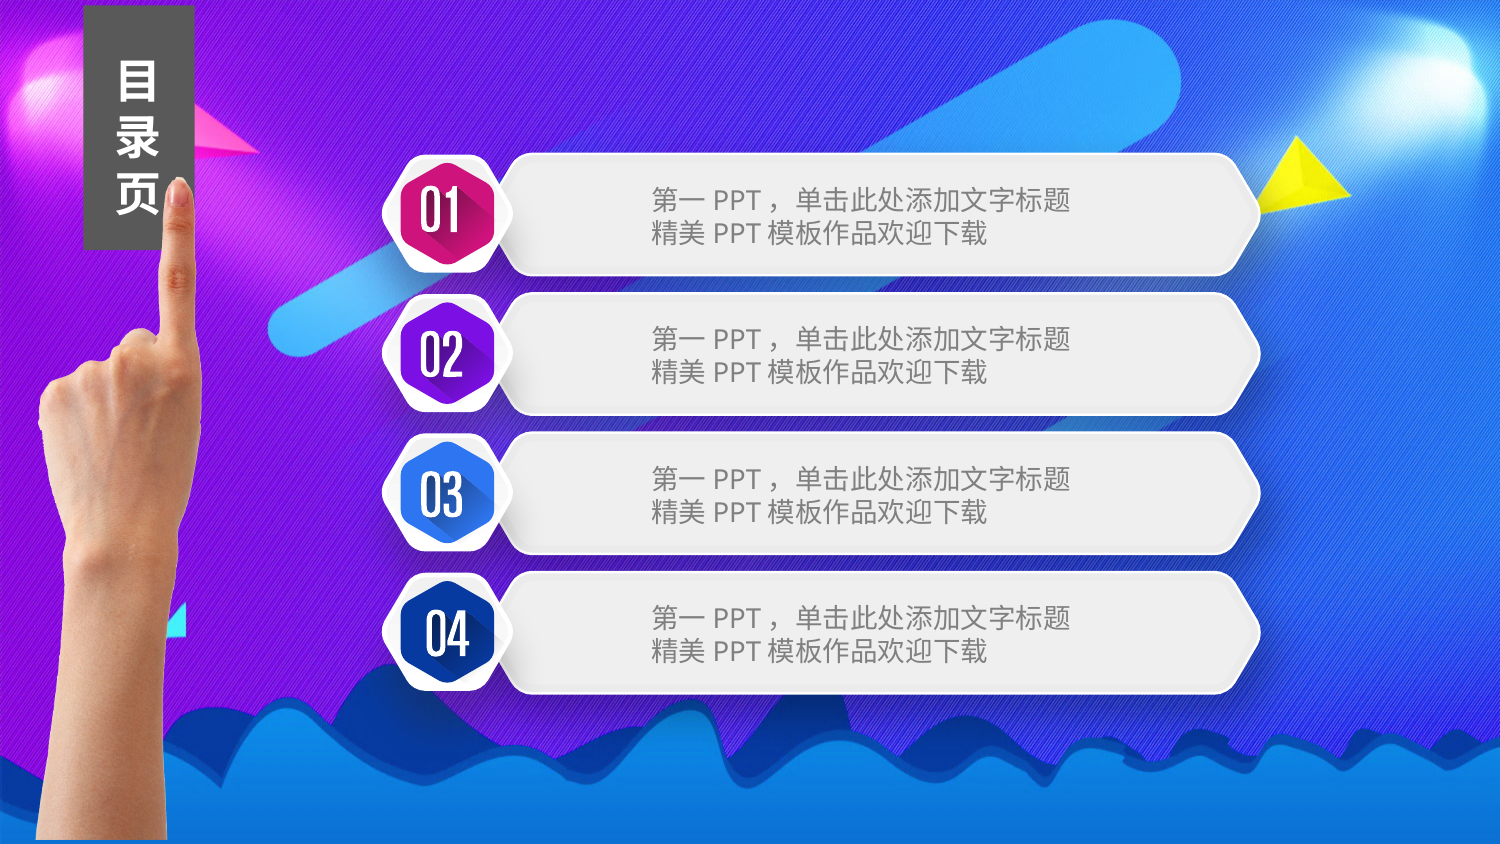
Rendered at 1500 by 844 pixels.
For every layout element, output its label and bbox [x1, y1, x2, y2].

text_box [383, 156, 1256, 271]
text_box [83, 5, 198, 161]
text_box [383, 435, 1256, 550]
text_box [383, 575, 1256, 689]
picture [0, 0, 1500, 844]
text_box [383, 296, 1256, 410]
